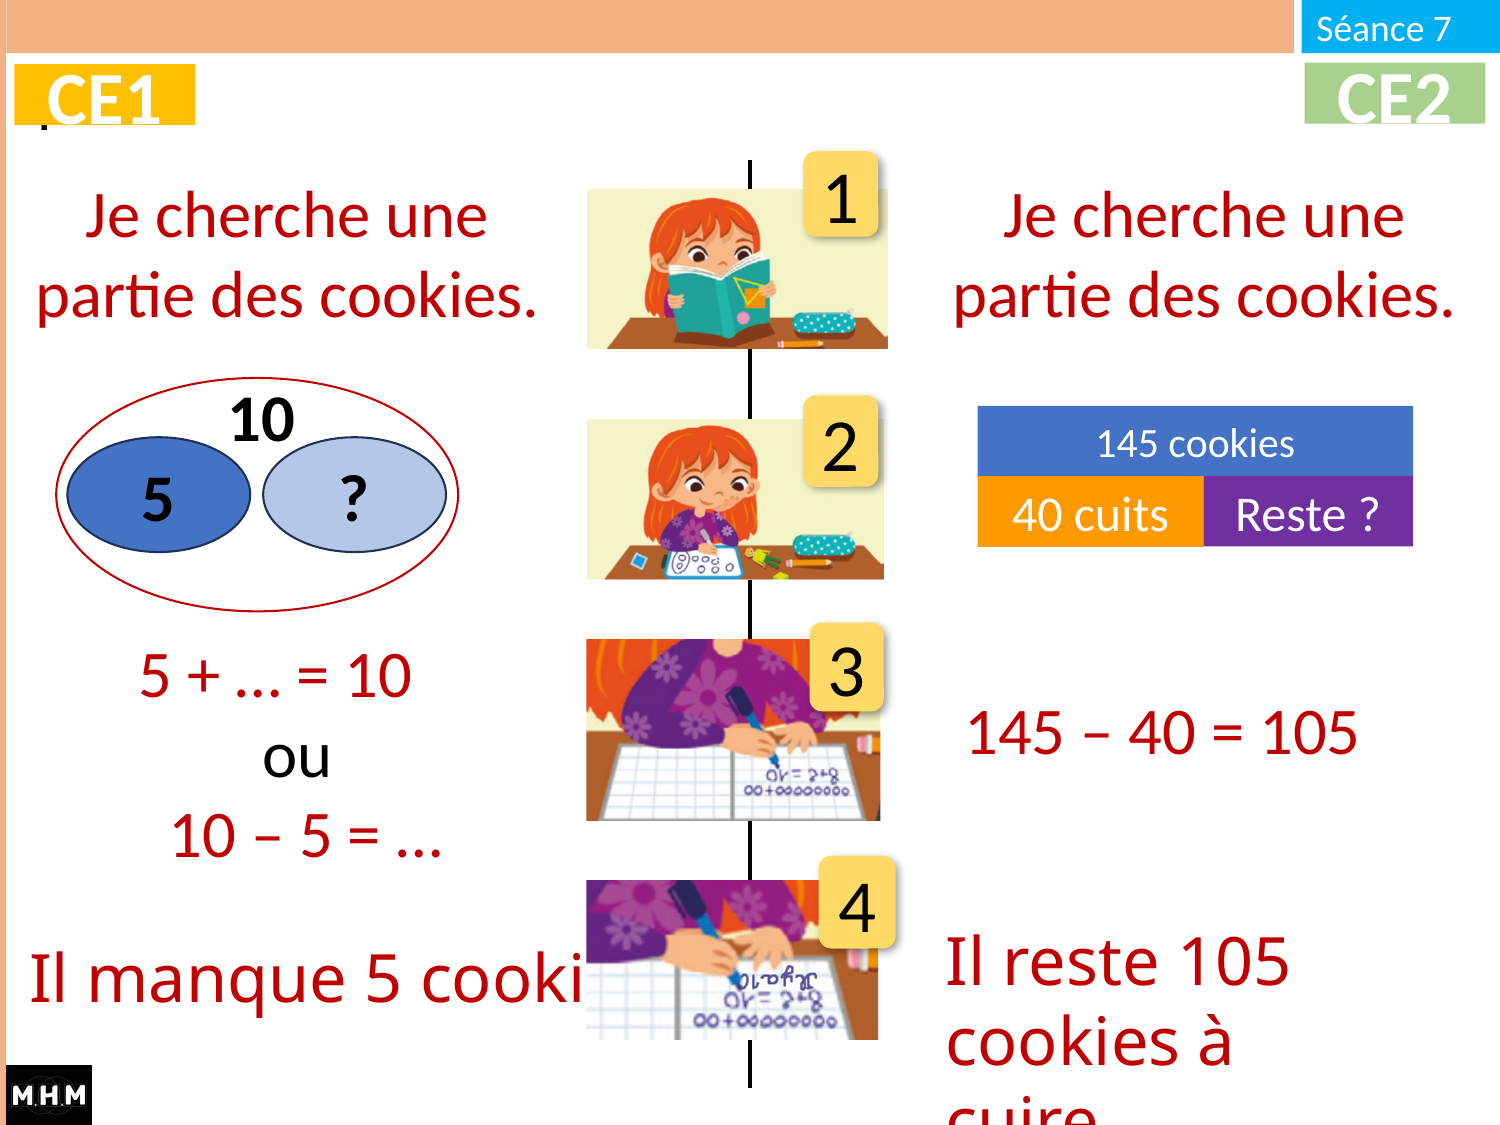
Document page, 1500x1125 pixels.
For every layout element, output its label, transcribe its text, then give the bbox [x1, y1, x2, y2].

picture [586, 419, 884, 580]
text_box CE2 [1303, 62, 1487, 125]
text_box Je cherche une partie des cookies. [14, 163, 561, 338]
text_box 5 + … = 10 ou 10 – 5 = … [78, 623, 533, 879]
picture [586, 639, 881, 821]
text_box Je cherche une partie des cookies. [931, 163, 1478, 338]
text_box 40 cuits [977, 475, 1204, 548]
text_box 2 [802, 394, 880, 419]
text_box 3 [808, 621, 885, 709]
text_box 4 [817, 854, 897, 950]
text_box Reste ? [1204, 475, 1414, 547]
text_box 145 – 40 = 105 [949, 680, 1405, 776]
picture [586, 880, 879, 1040]
text_box CE1 [13, 63, 196, 126]
text_box 145 cookies [977, 405, 1414, 475]
text_box 1 [802, 150, 880, 189]
picture [586, 189, 896, 349]
picture [6, 1065, 92, 1125]
text_box Il reste 105 cookies à cuire. [930, 911, 1424, 1125]
text_box 10 [185, 376, 338, 453]
text_box [55, 377, 460, 613]
text_box Il manque 5 cookies. [14, 928, 586, 1023]
